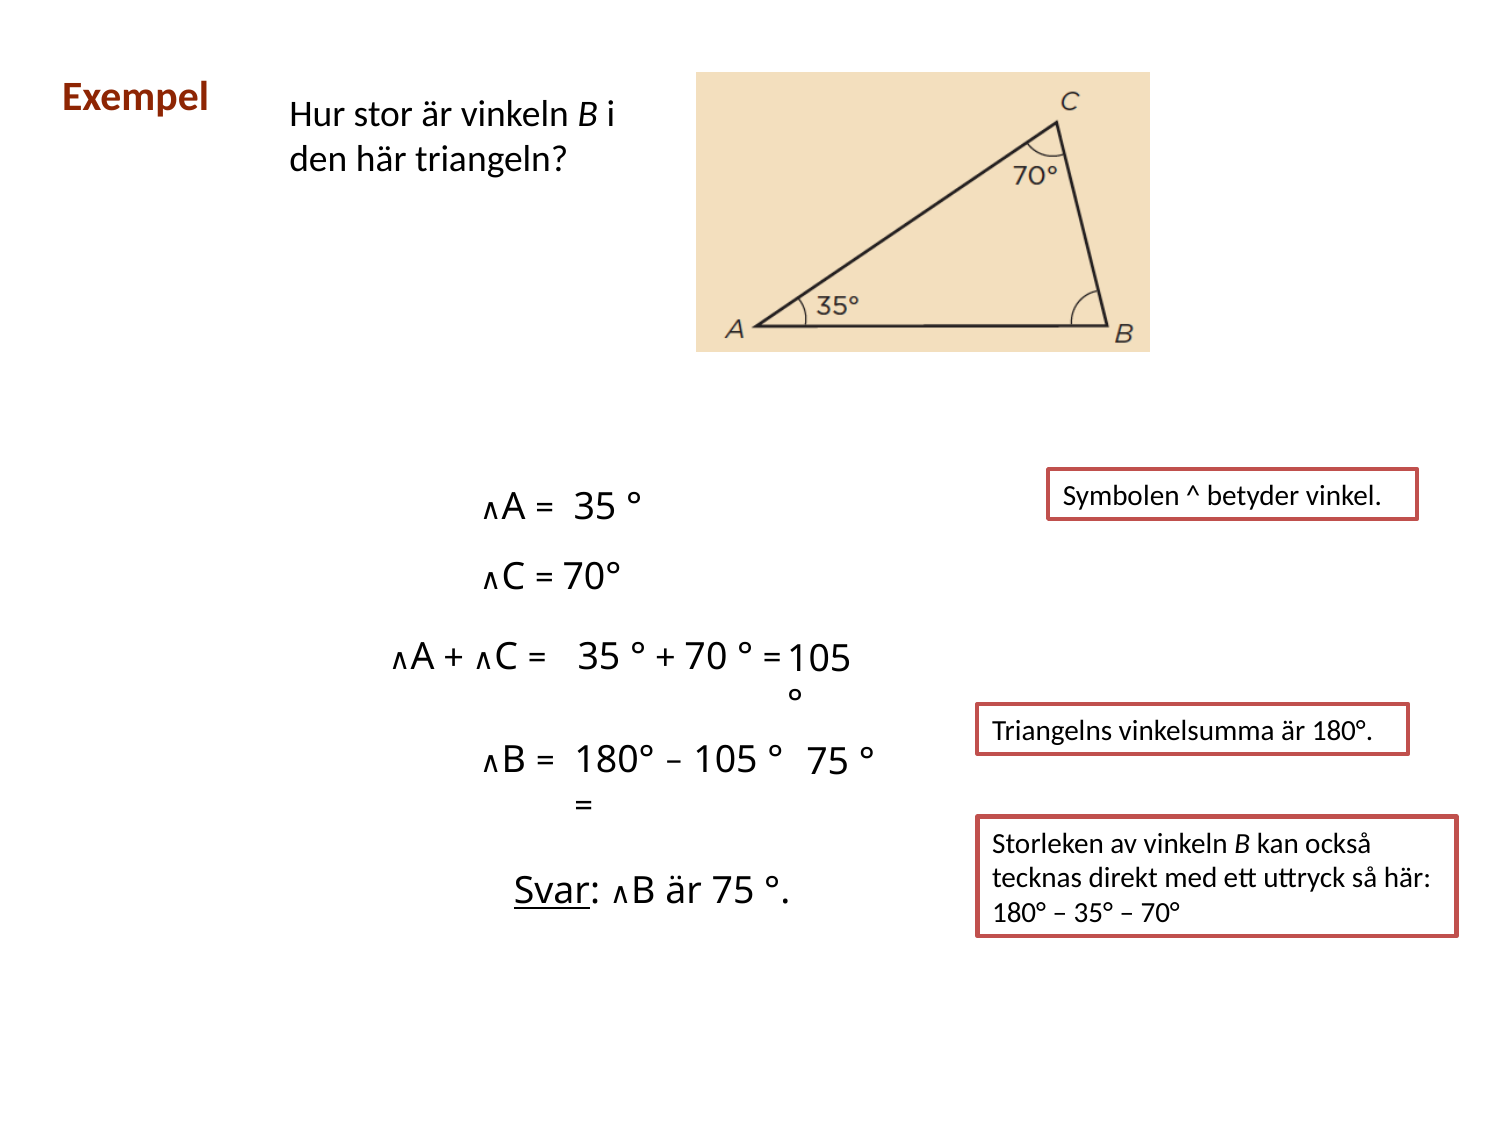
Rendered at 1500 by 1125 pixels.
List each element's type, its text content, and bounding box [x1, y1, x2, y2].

text_box Symbolen ^ betyder vinkel. [1046, 467, 1419, 521]
text_box ∧A = 35 ° [465, 474, 720, 535]
text_box 75 ° [791, 729, 910, 789]
text_box Triangelns vinkelsumma är 180°. [975, 702, 1410, 756]
text_box Storleken av vinkeln B kan också tecknas direkt med ett uttryck så här: 180° – 35° – 70° [975, 814, 1459, 938]
text_box ∧A + ∧C = [374, 625, 562, 685]
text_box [274, 72, 1150, 353]
text_box 35 ° + 70 ° = [562, 624, 798, 730]
text_box Exempel [47, 61, 225, 126]
text_box ∧C = 70° [465, 544, 648, 605]
text_box Svar: ∧B är 75 °. [499, 858, 844, 919]
text_box ∧B = [465, 728, 559, 788]
text_box 180° – 105 ° = [559, 727, 816, 833]
text_box 105 ° [772, 626, 891, 731]
